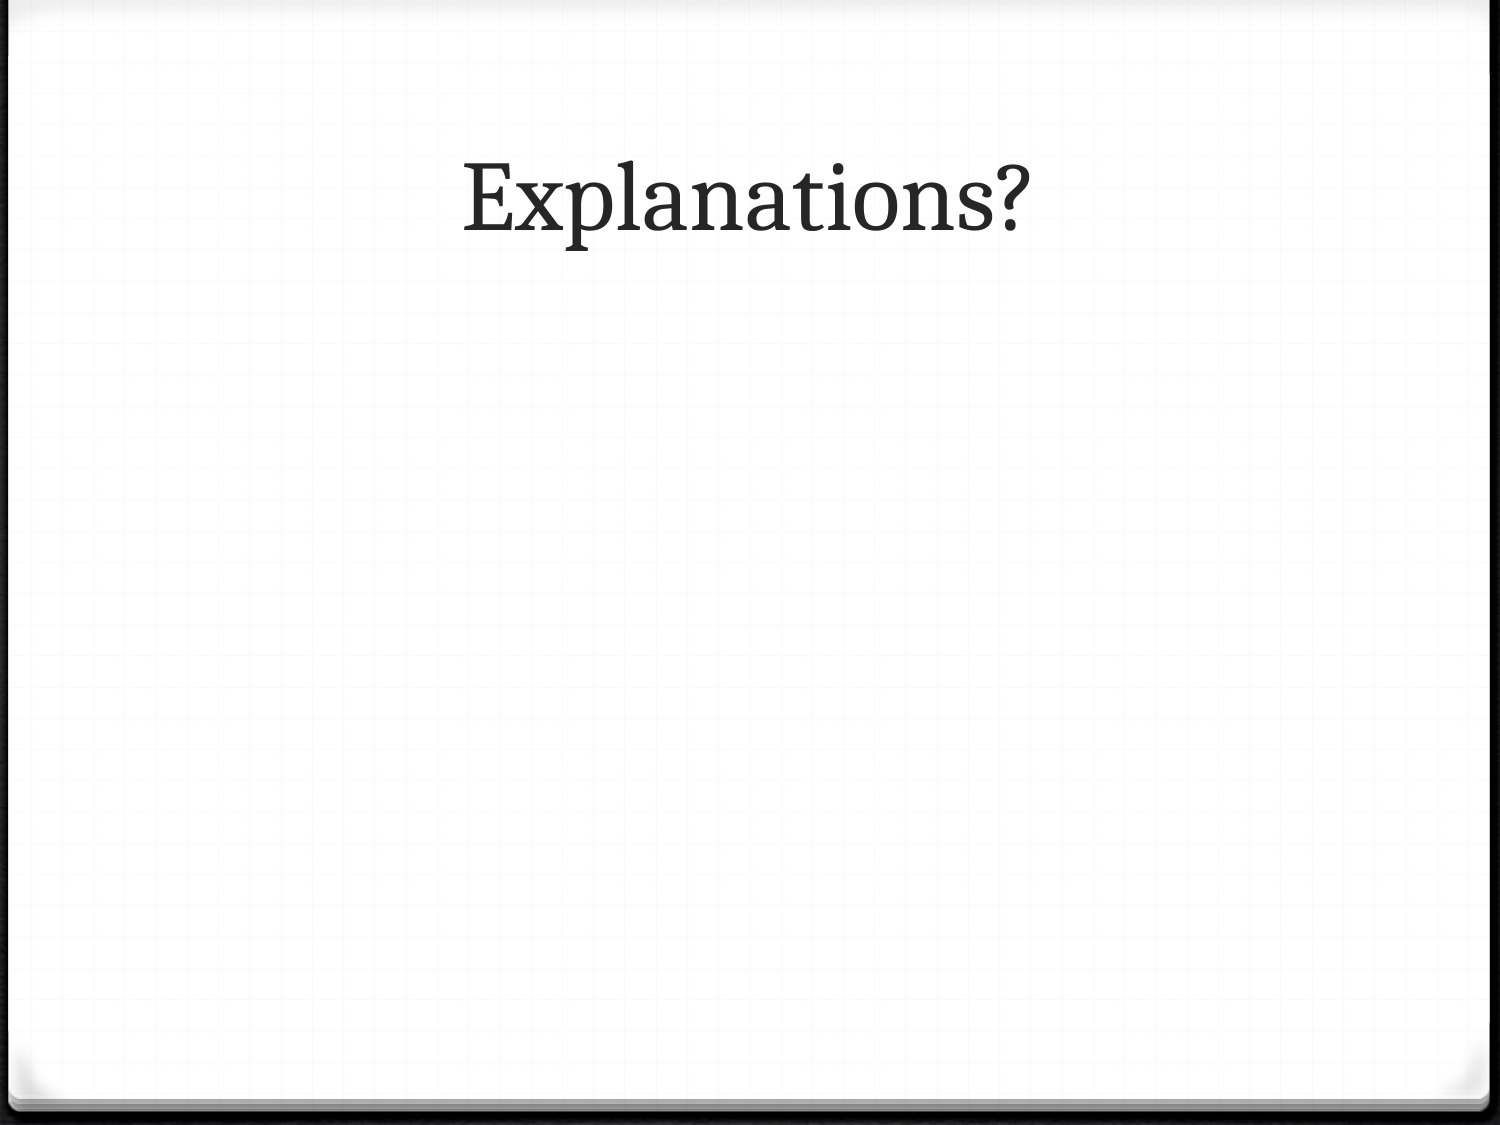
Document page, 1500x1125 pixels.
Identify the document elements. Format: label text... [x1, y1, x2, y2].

picture [0, 0, 1500, 1125]
title Explanations? [90, 71, 1410, 309]
